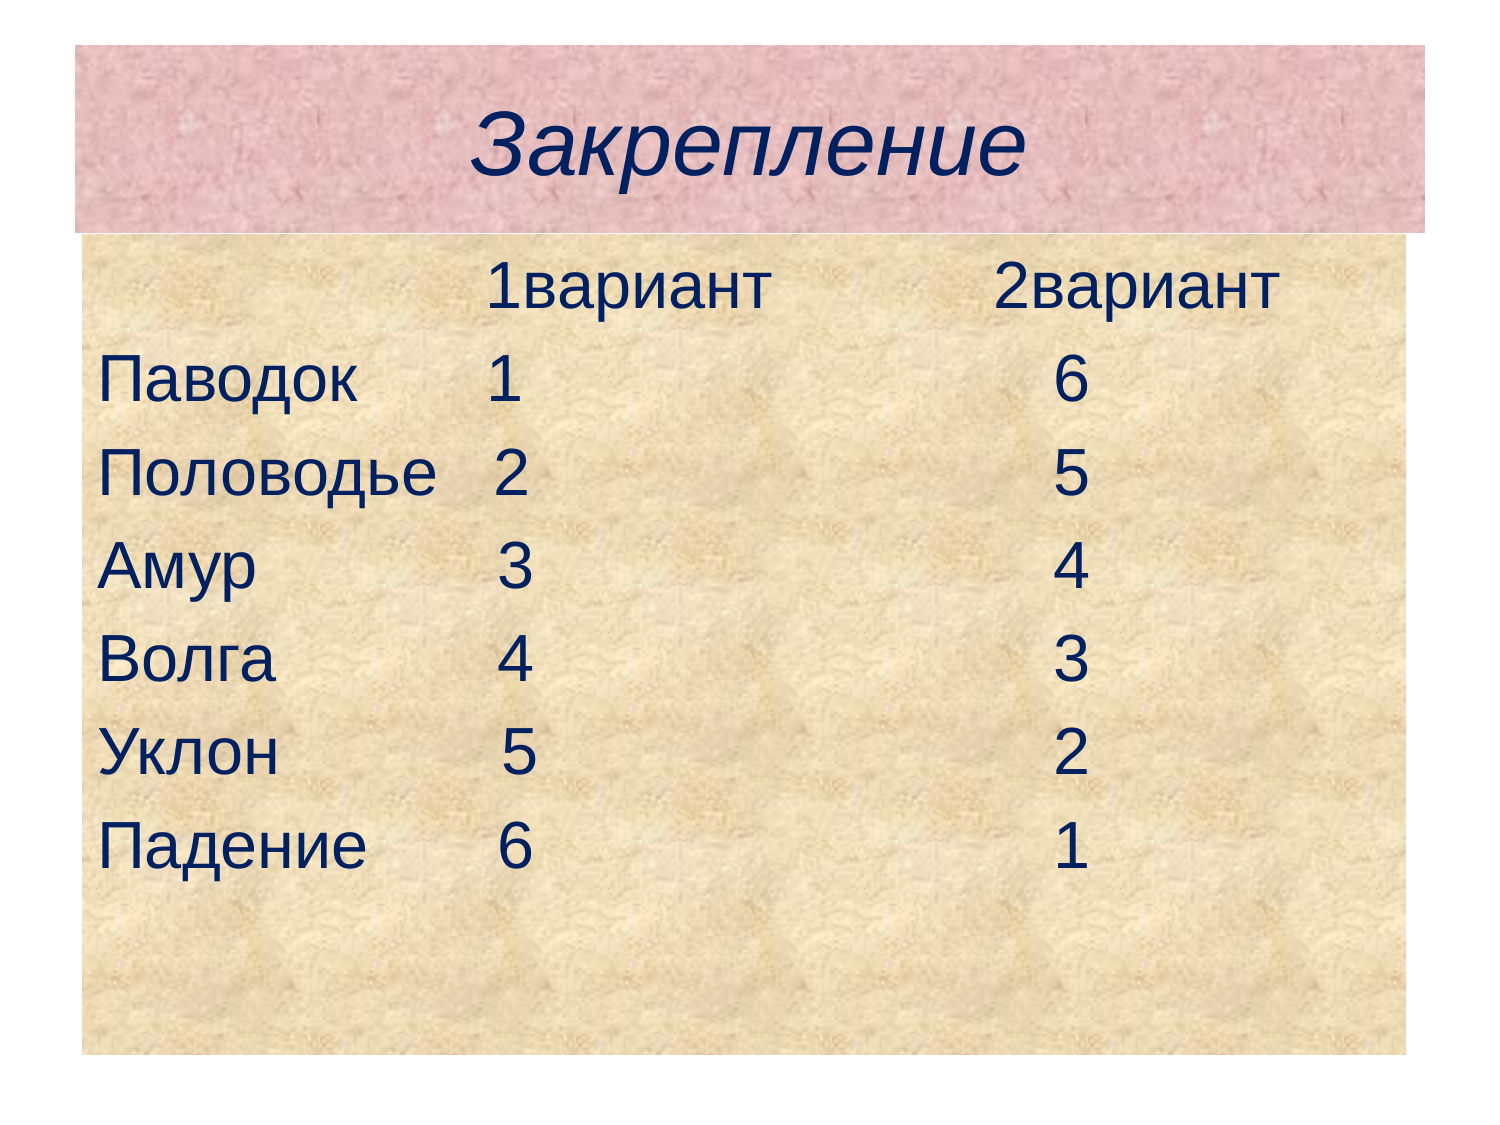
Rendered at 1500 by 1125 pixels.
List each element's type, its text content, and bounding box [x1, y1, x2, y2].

title Закрепление [74, 44, 1426, 233]
list 1вариант 2вариант Паводок 1 6 Половодье 2 5 Амур 3 4 Волга 4 3 Уклон 5 2 Падение 6 1 [81, 234, 1407, 1055]
